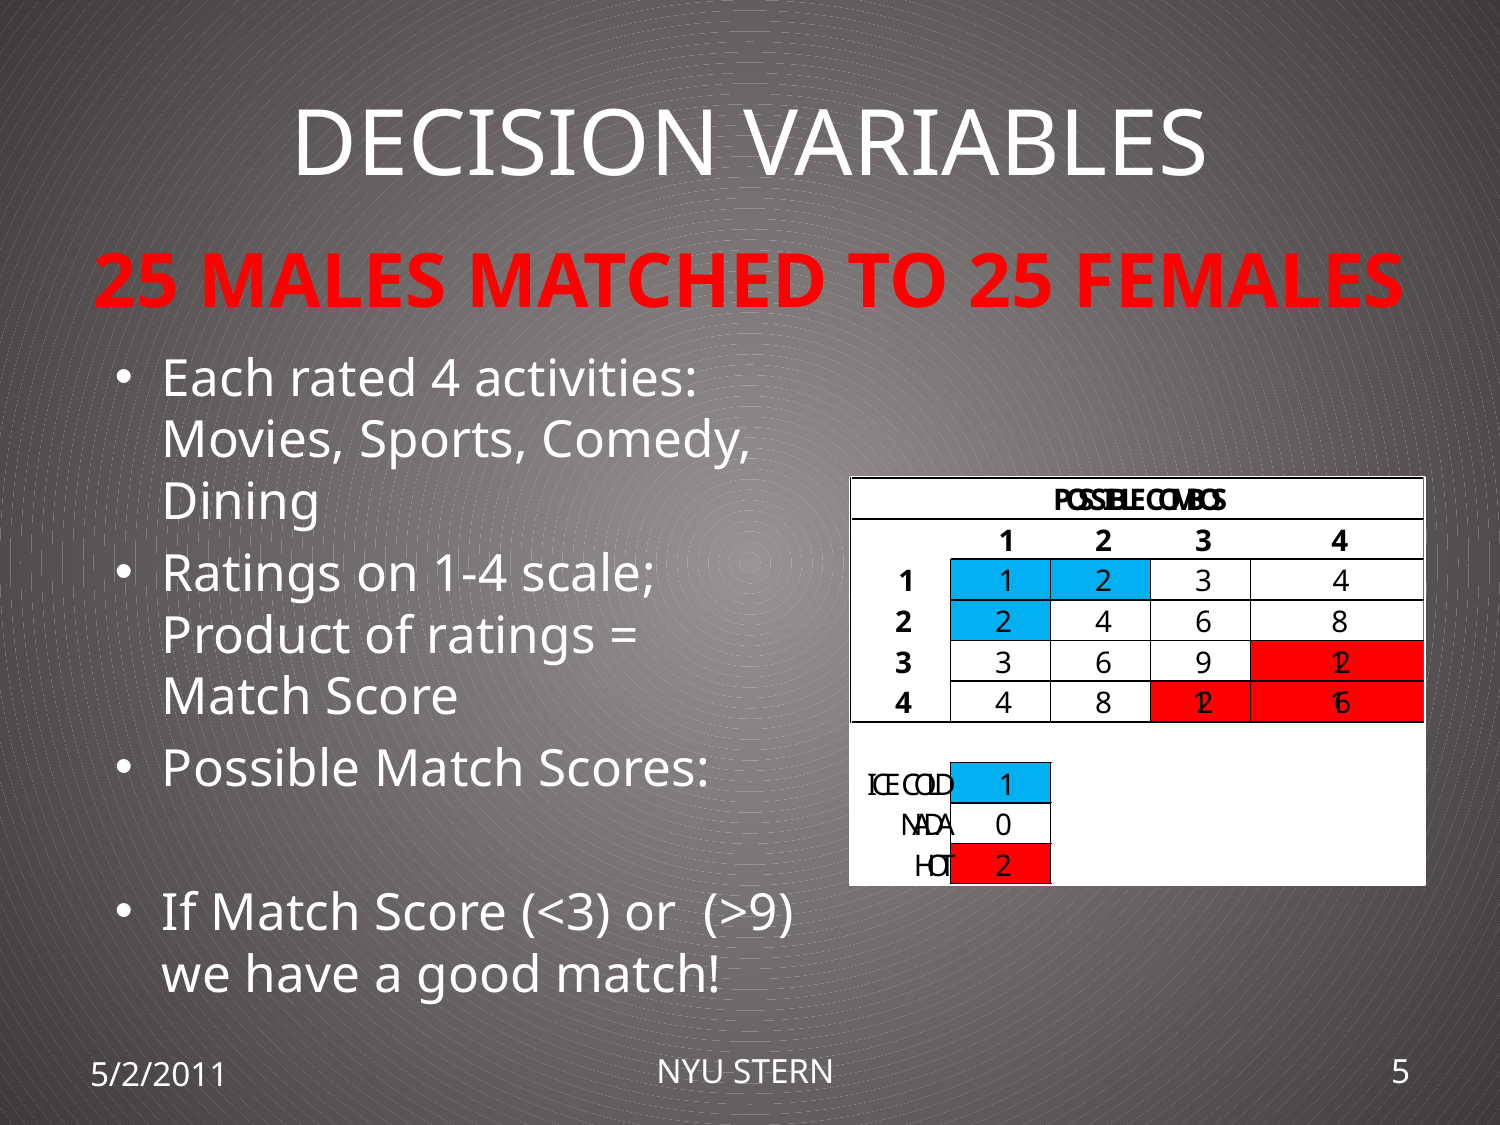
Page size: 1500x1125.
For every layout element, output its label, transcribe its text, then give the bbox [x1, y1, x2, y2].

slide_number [75, 1042, 425, 1103]
text_box Each rated 4 activities: Movies, Sports, Comedy, Dining Ratings on 1-4 scale; Product of ratings = Match Score Possible Match Scores: If Match Score (<3) or (>9) we have a good match! [99, 337, 813, 1025]
slide_number 5 [1074, 1042, 1425, 1103]
footer NYU STERN [512, 1042, 988, 1103]
picture [849, 477, 1426, 886]
title DECISION VARIABLES [75, 45, 1425, 224]
list 25 MALES MATCHED TO 25 FEMALES [75, 224, 1425, 338]
